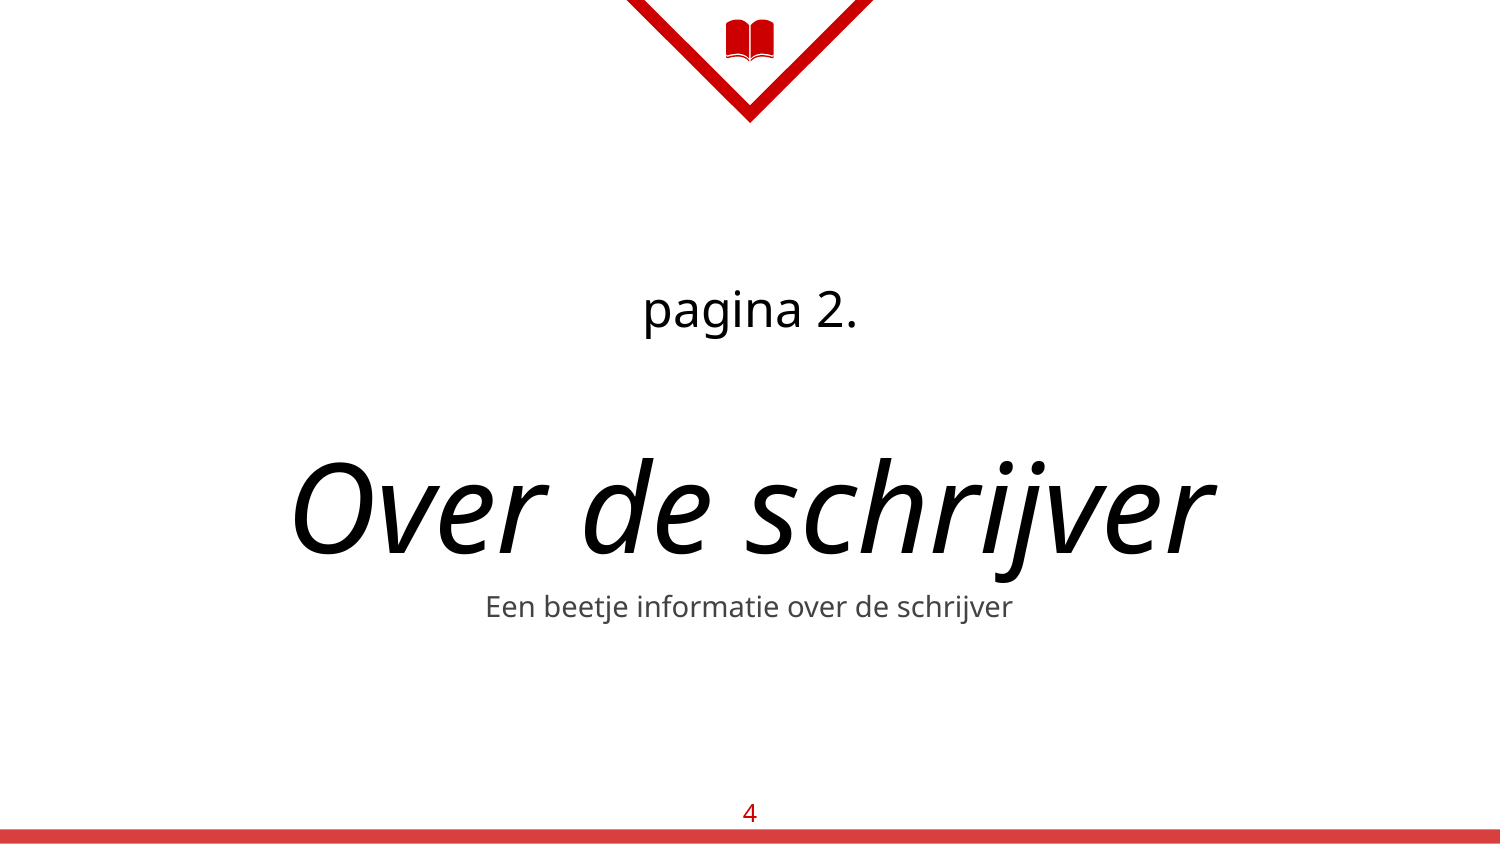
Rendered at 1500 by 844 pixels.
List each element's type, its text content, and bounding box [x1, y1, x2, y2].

title Over de schrijver [113, 413, 1389, 604]
text_box [0, 827, 1500, 844]
text_box pagina 2. [311, 270, 1190, 345]
subtitle Een beetje informatie over de schrijver [405, 567, 1094, 697]
slide_number 4 [0, 782, 1500, 827]
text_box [725, 19, 775, 62]
